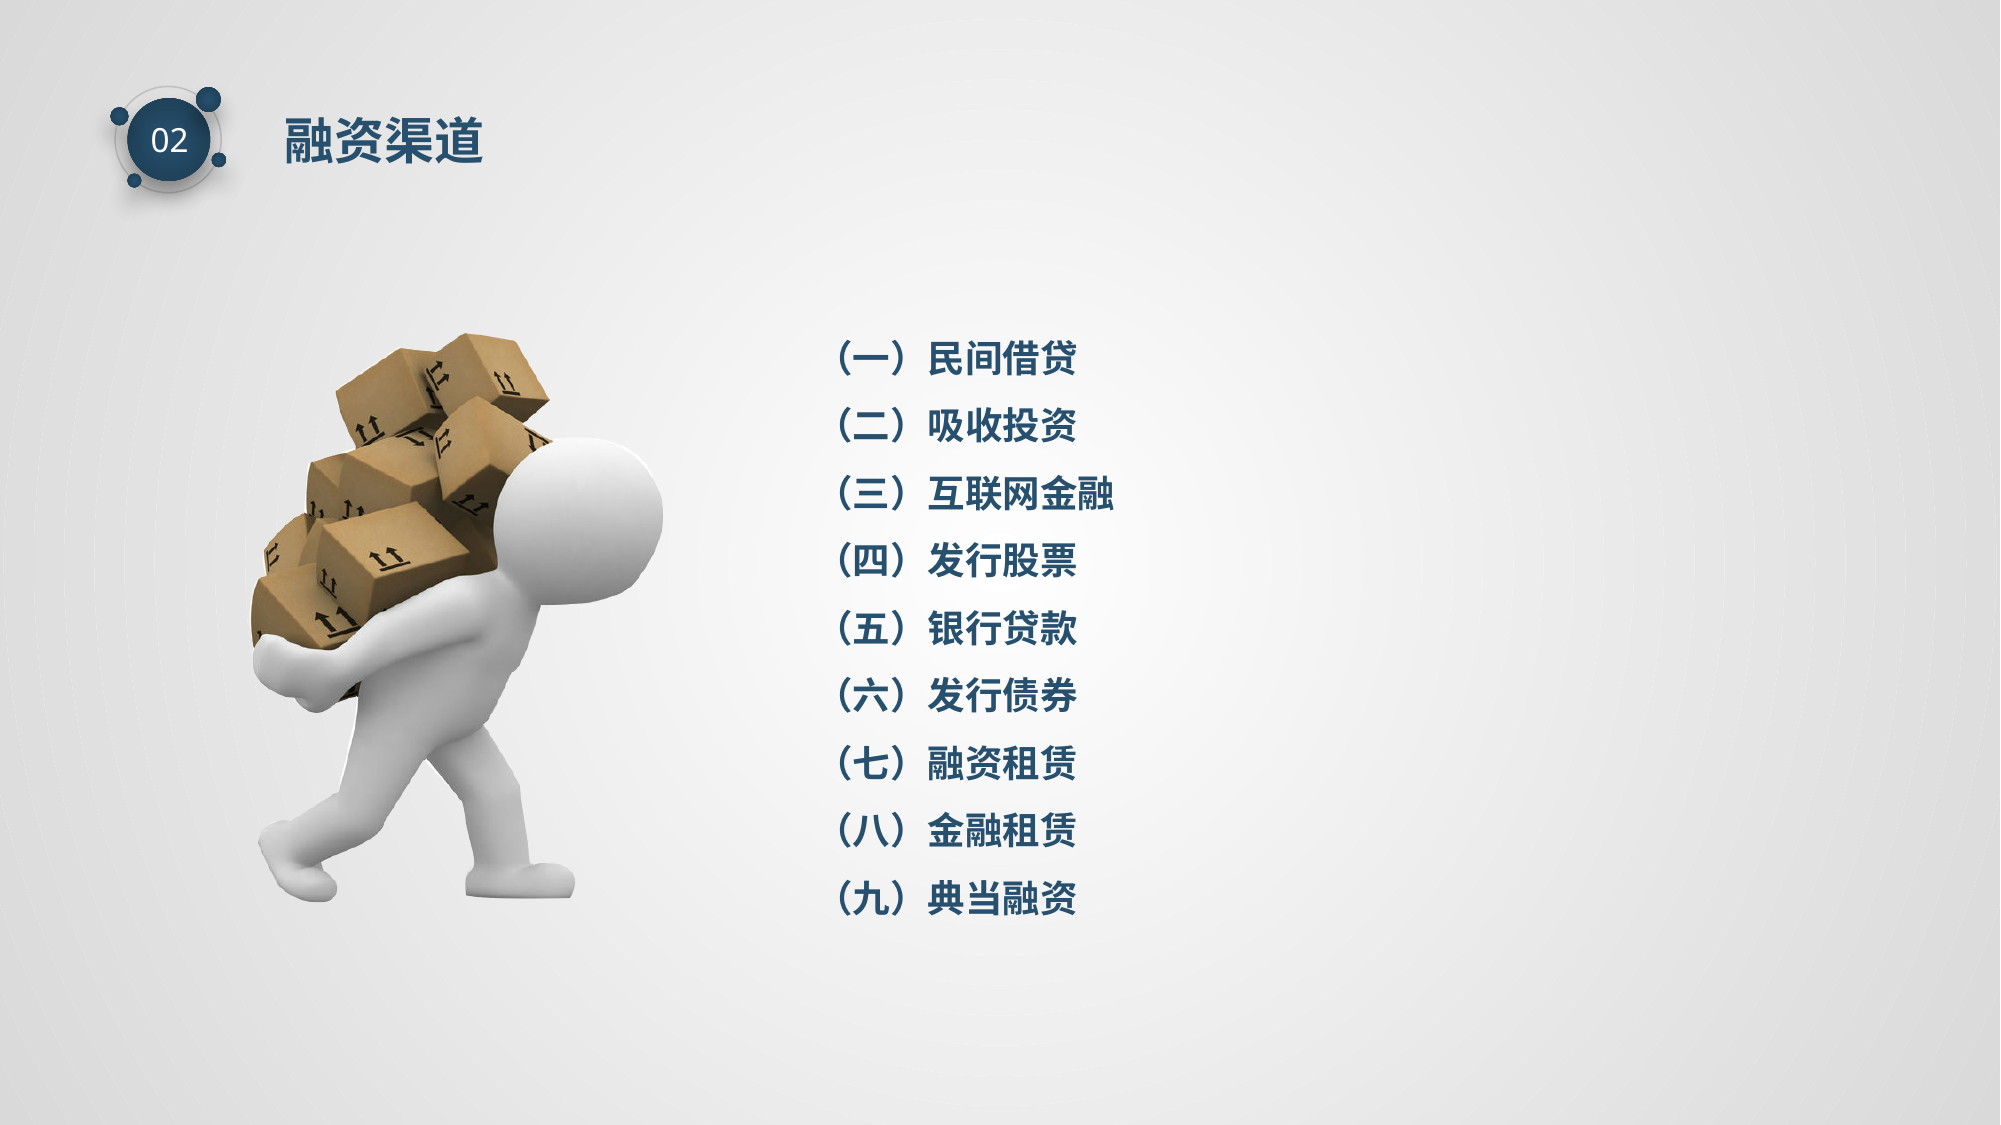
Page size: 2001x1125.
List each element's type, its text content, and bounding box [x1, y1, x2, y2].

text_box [110, 86, 226, 193]
text_box （一）民间借贷 （二）吸收投资 （三）互联网金融 （四）发行股票 （五）银行贷款 （六）发行债券 （七）融资租赁 （八）金融租赁 （九）典当融资 [800, 304, 1693, 927]
picture [184, 264, 719, 974]
text_box 融资渠道 [269, 101, 500, 177]
